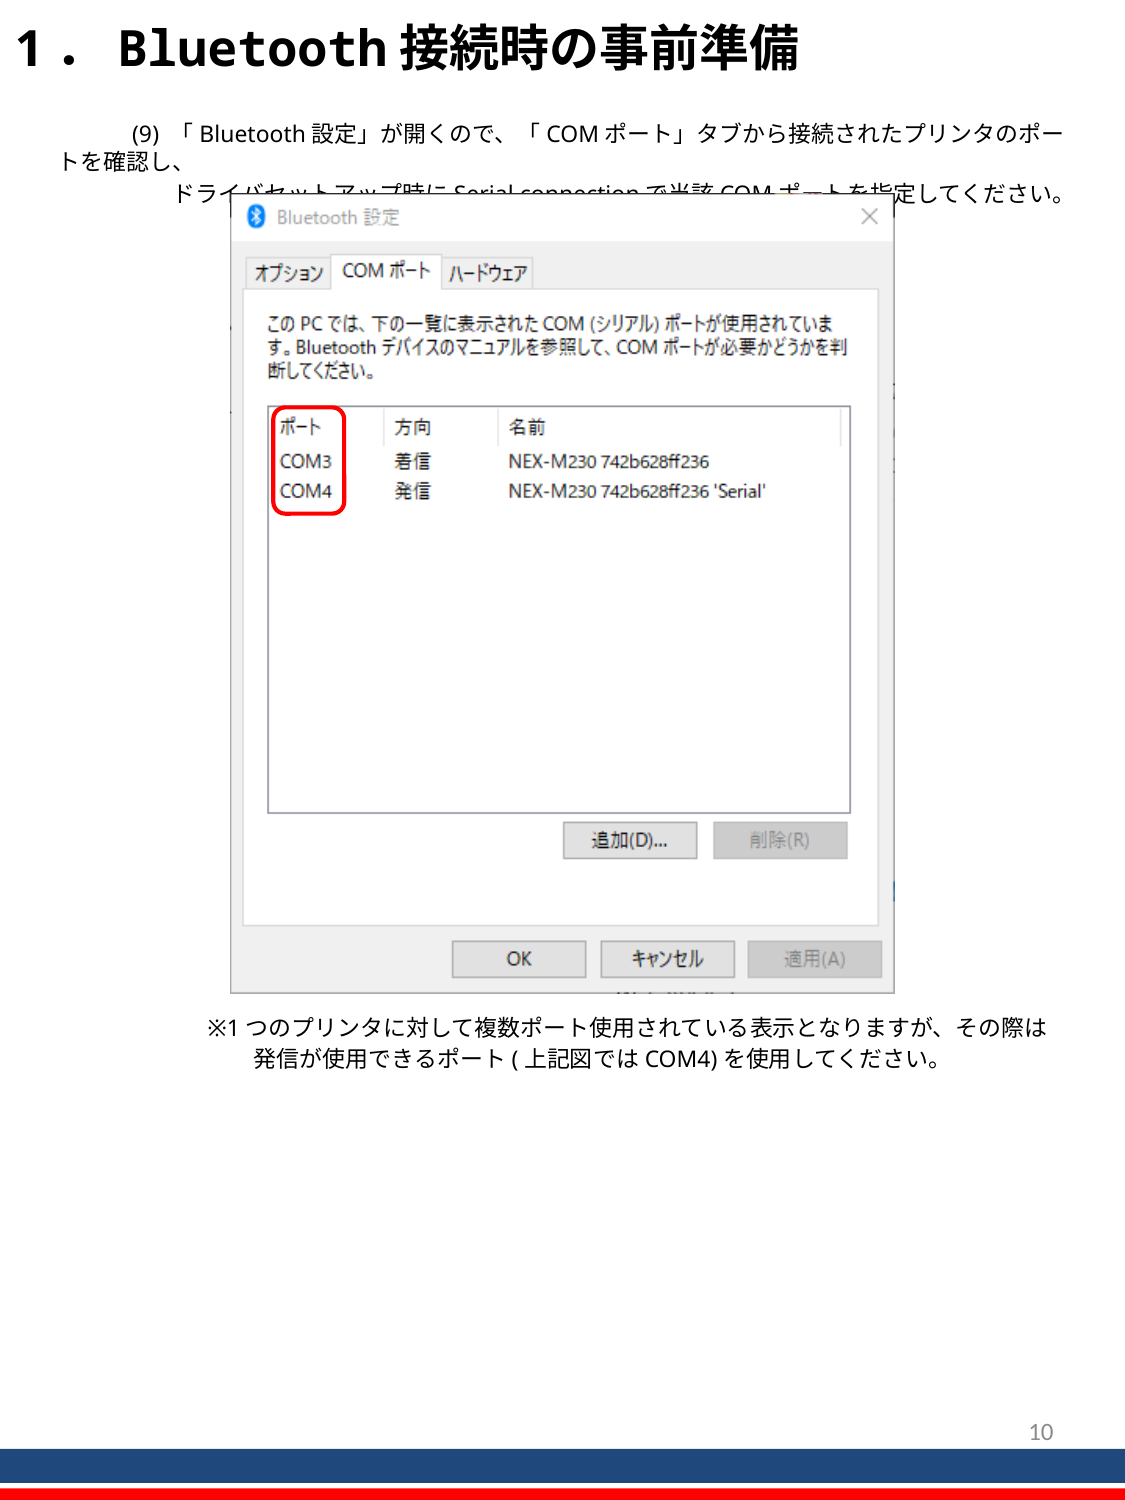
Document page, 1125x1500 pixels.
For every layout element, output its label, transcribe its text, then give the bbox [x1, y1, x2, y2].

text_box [0, 1448, 1125, 1500]
slide_number 9 [806, 1390, 1069, 1447]
text_box 1．Bluetooth接続時の事前準備 [0, 9, 1125, 84]
list (9) 「Bluetooth設定」が開くので、「COMポート」タブから接続されたプリンタのポートを確認し、 ドライバセットアップ時にSerial connectionで当該COMポートを指定してください。 ※1つのプリンタに対して複数ポート使用されている表示となりますが、その際は 発信が使用できるポート(上記図ではCOM4)を使用してください。 [42, 111, 1093, 1412]
picture [230, 192, 895, 994]
